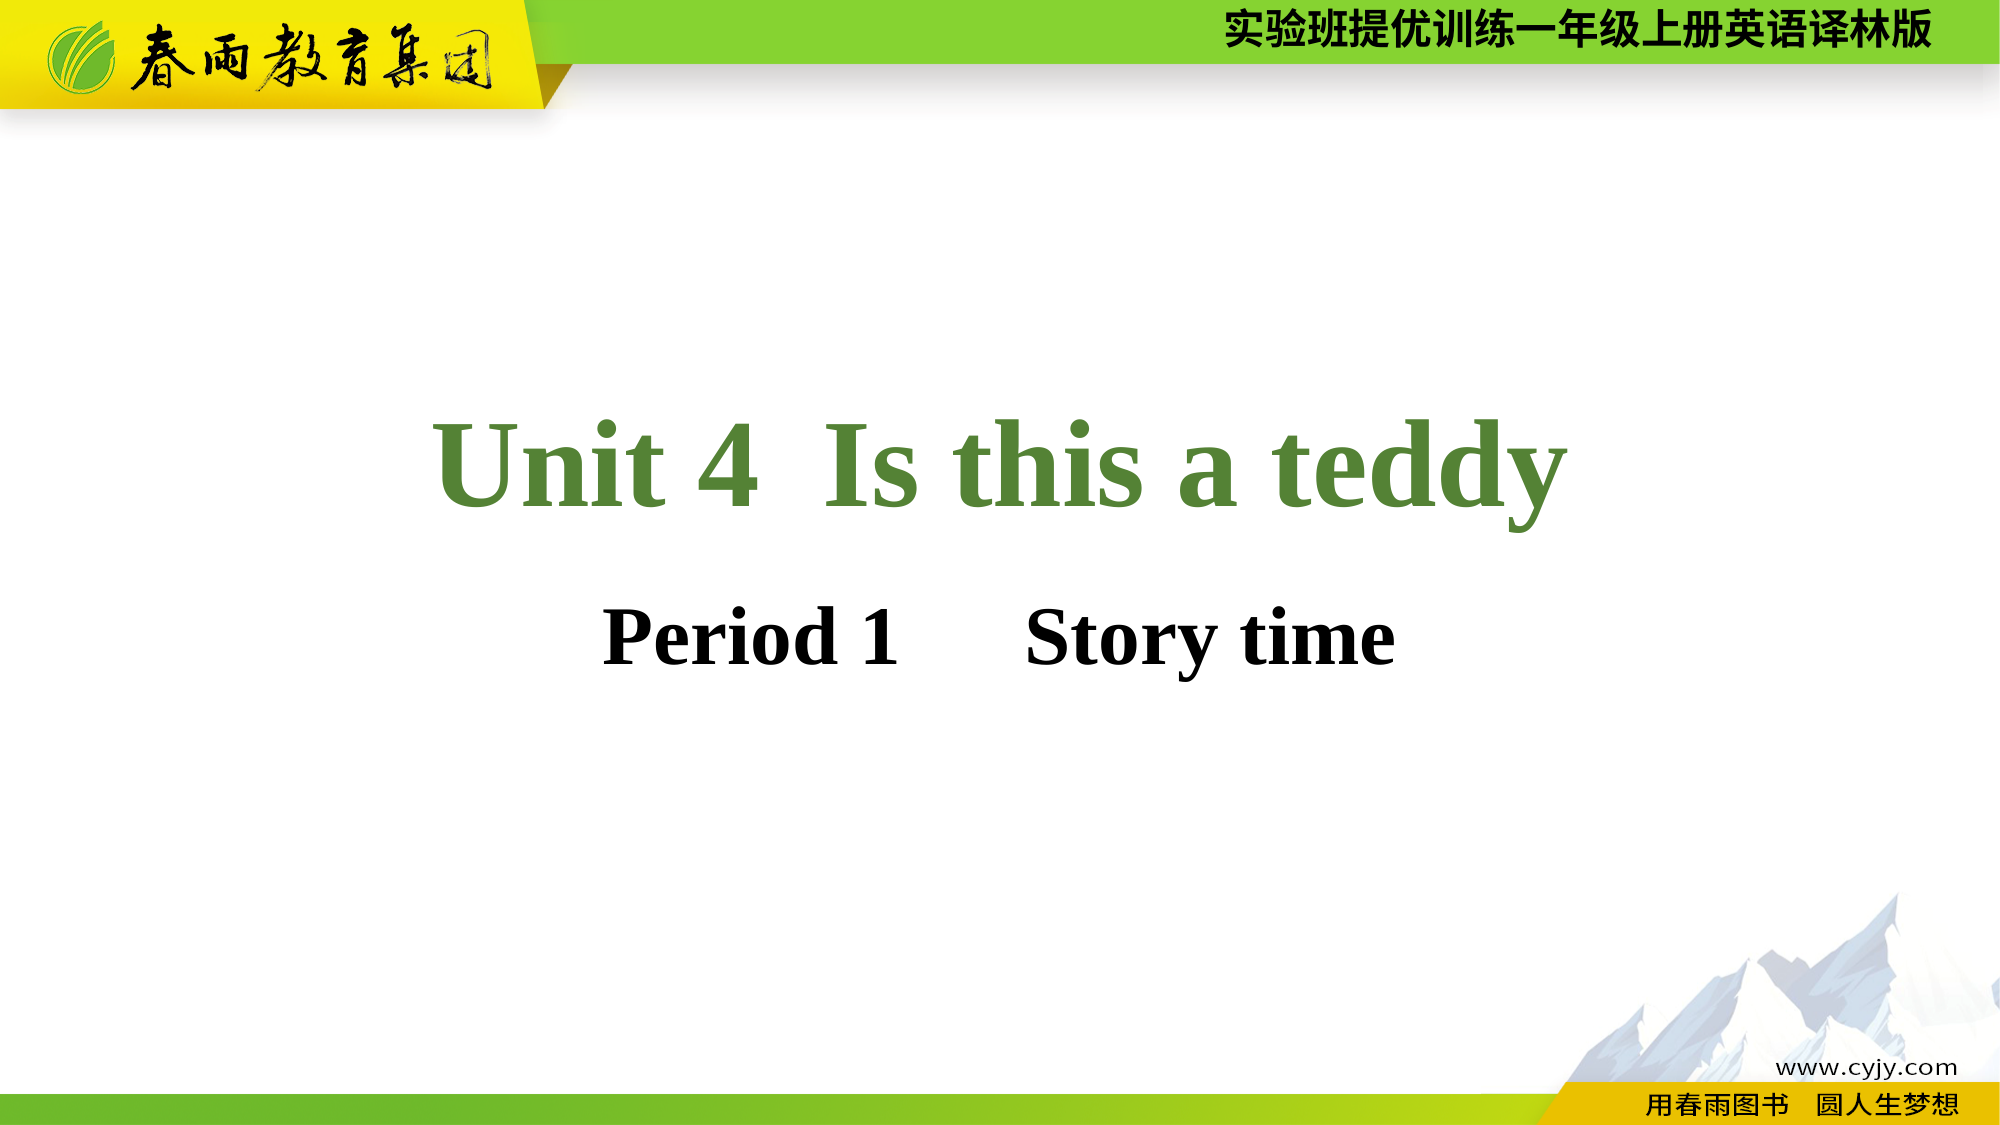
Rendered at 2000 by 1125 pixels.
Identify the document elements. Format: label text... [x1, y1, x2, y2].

picture [0, 0, 2000, 298]
text_box Unit 4 Is this a teddy Period 1 Story time [0, 298, 2000, 689]
picture [0, 689, 2000, 1125]
